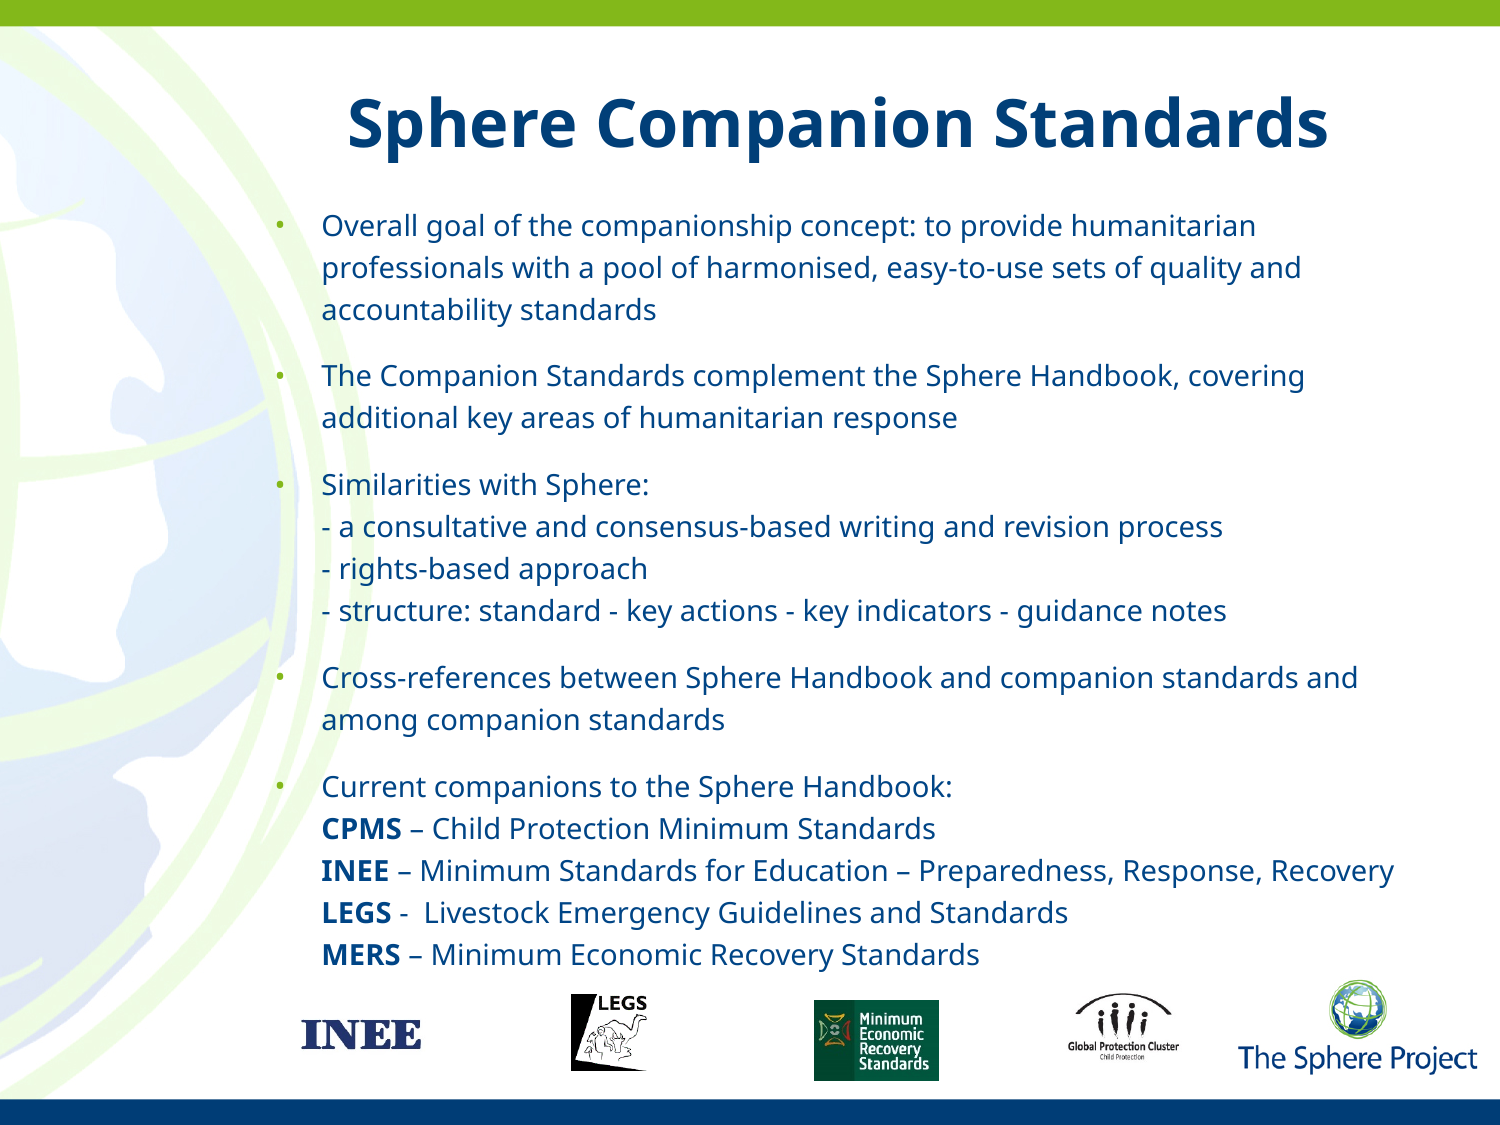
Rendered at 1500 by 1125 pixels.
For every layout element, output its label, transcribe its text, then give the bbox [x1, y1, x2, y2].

text_box Sphere Companion Standards [218, 0, 1459, 192]
picture [0, 27, 1482, 1099]
text_box Overall goal of the companionship concept: to provide humanitarian professionals with a pool of harmonised, easy-to-use sets of quality and accountability standards The Companion Standards complement the Sphere Handbook, covering additional key areas of humanitarian response Similarities with Sphere: - a consultative and consensus-based writing and revision process - rights-based approach - structure: standard - key actions - key indicators - guidance notes Cross-references between Sphere Handbook and companion standards and among companion standards Current companions to the Sphere Handbook: CPMS – Child Protection Minimum Standards INEE – Minimum Standards for Education – Preparedness, Response, Recovery LEGS - Livestock Emergency Guidelines and Standards MERS – Minimum Economic Recovery Standards [218, 192, 1459, 1020]
